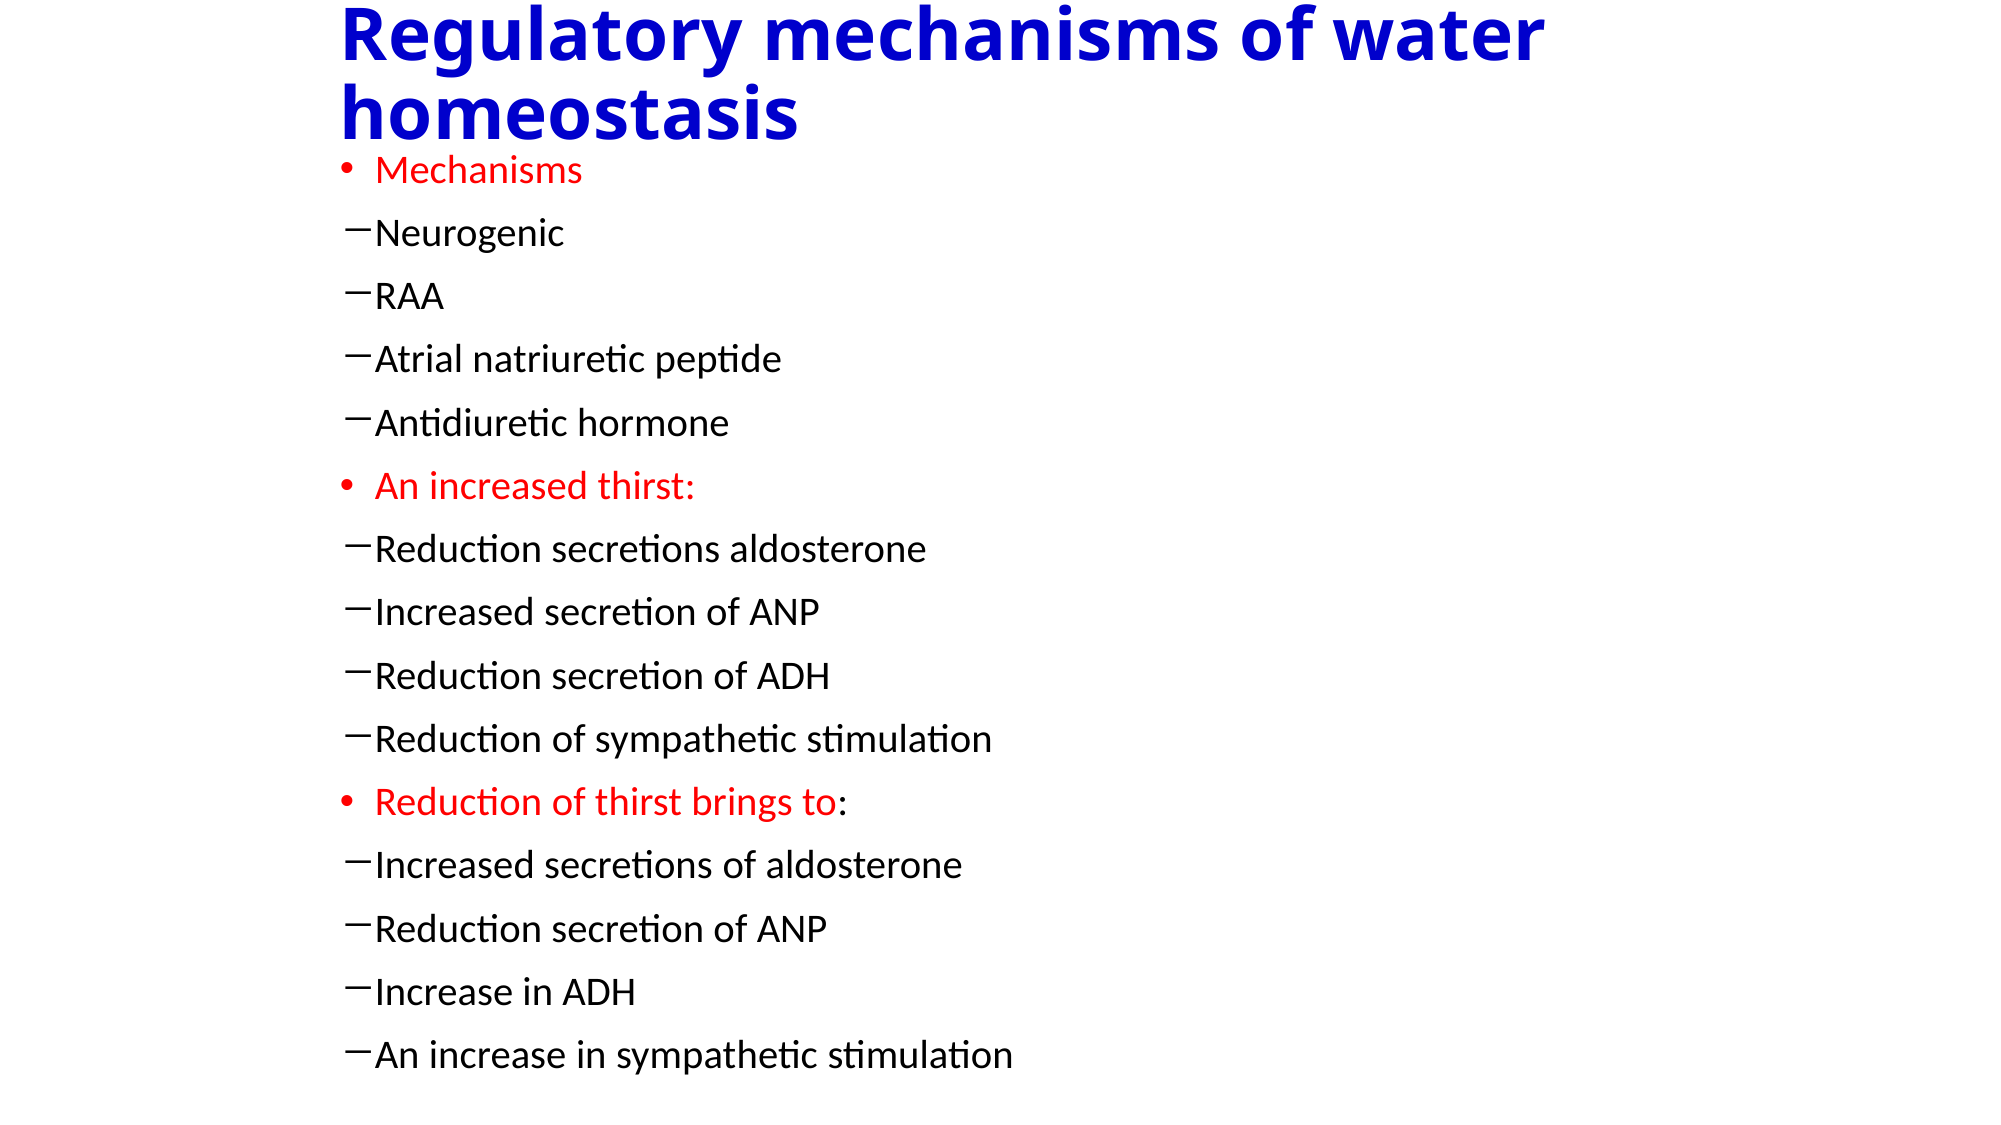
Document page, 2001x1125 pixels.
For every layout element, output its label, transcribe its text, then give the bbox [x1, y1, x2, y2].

title Regulatory mechanisms of water homeostasis [324, 11, 1675, 140]
list Mechanisms Neurogenic RAA Atrial natriuretic peptide Antidiuretic hormone An increased thirst: Reduction secretions aldosterone Increased secretion of ANP Reduction secretion of ADH Reduction of sympathetic stimulation Reduction of thirst brings to: Increased secretions of aldosterone Reduction secretion of ANP Increase in ADH An increase in sympathetic stimulation [324, 140, 1675, 1090]
